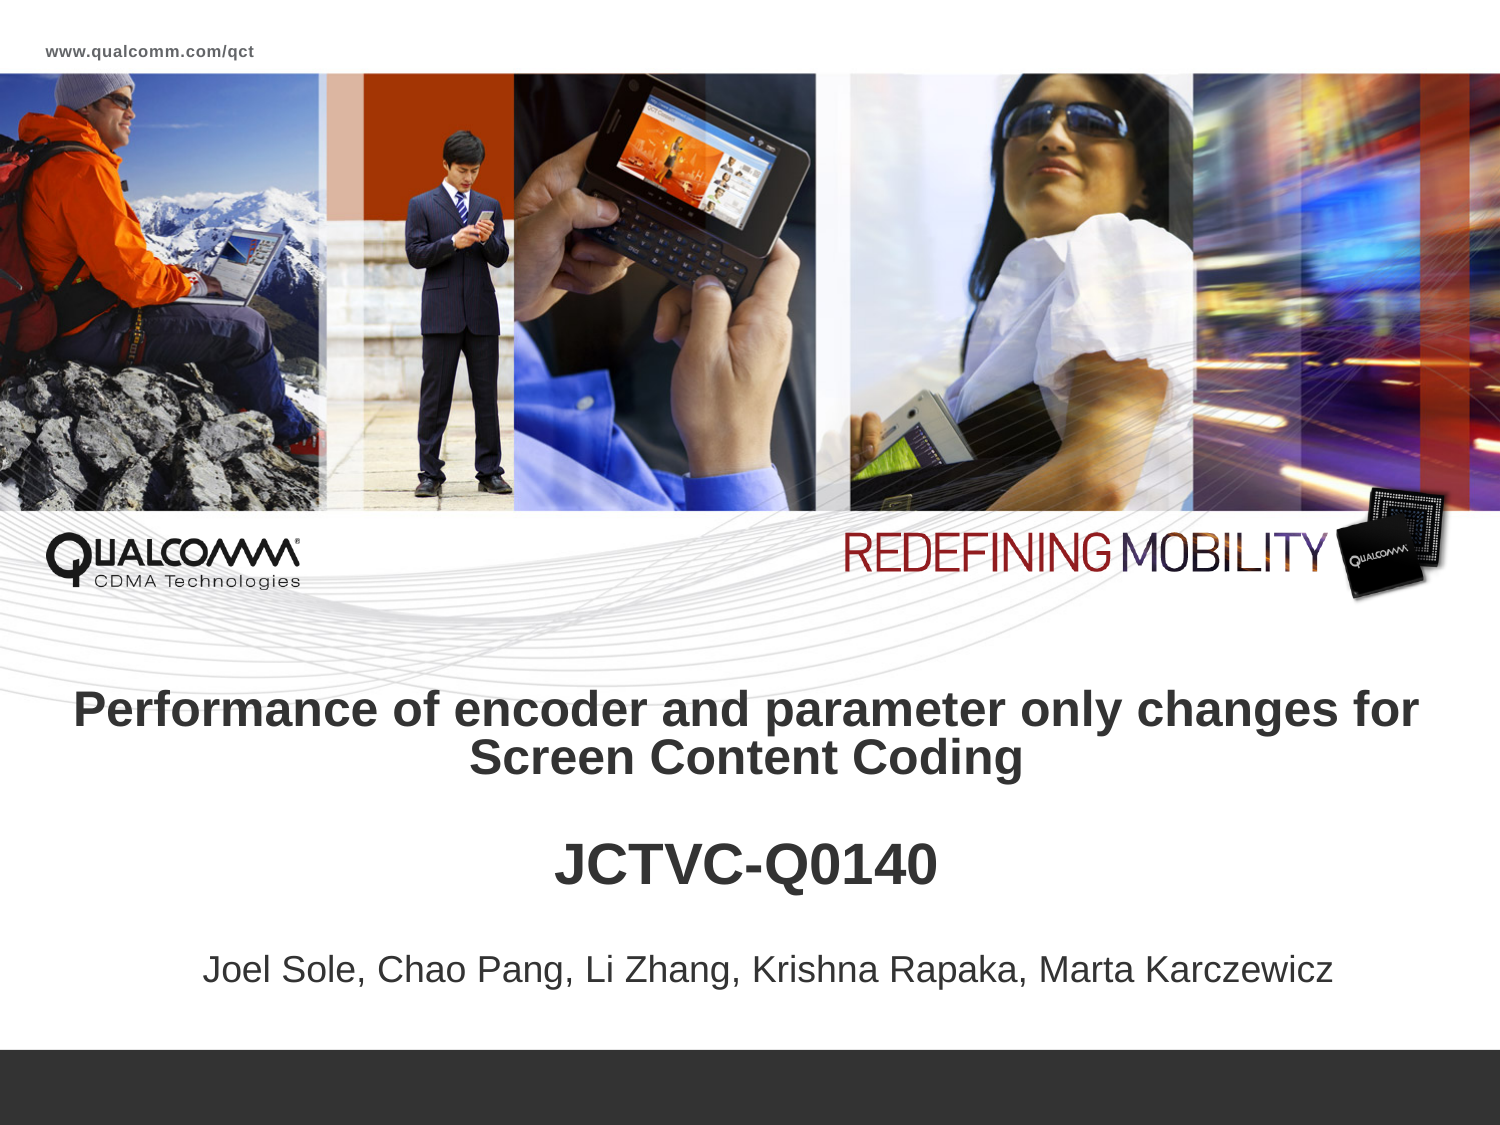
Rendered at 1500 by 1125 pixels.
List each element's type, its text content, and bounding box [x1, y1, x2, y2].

picture [0, 12, 1500, 744]
picture [30, 1048, 372, 1052]
title Performance of encoder and parameter only changes for Screen Content Coding JCTVC-Q0140 [0, 662, 1494, 904]
subtitle Joel Sole, Chao Pang, Li Zhang, Krishna Rapaka, Marta Karczewicz [187, 937, 1363, 998]
